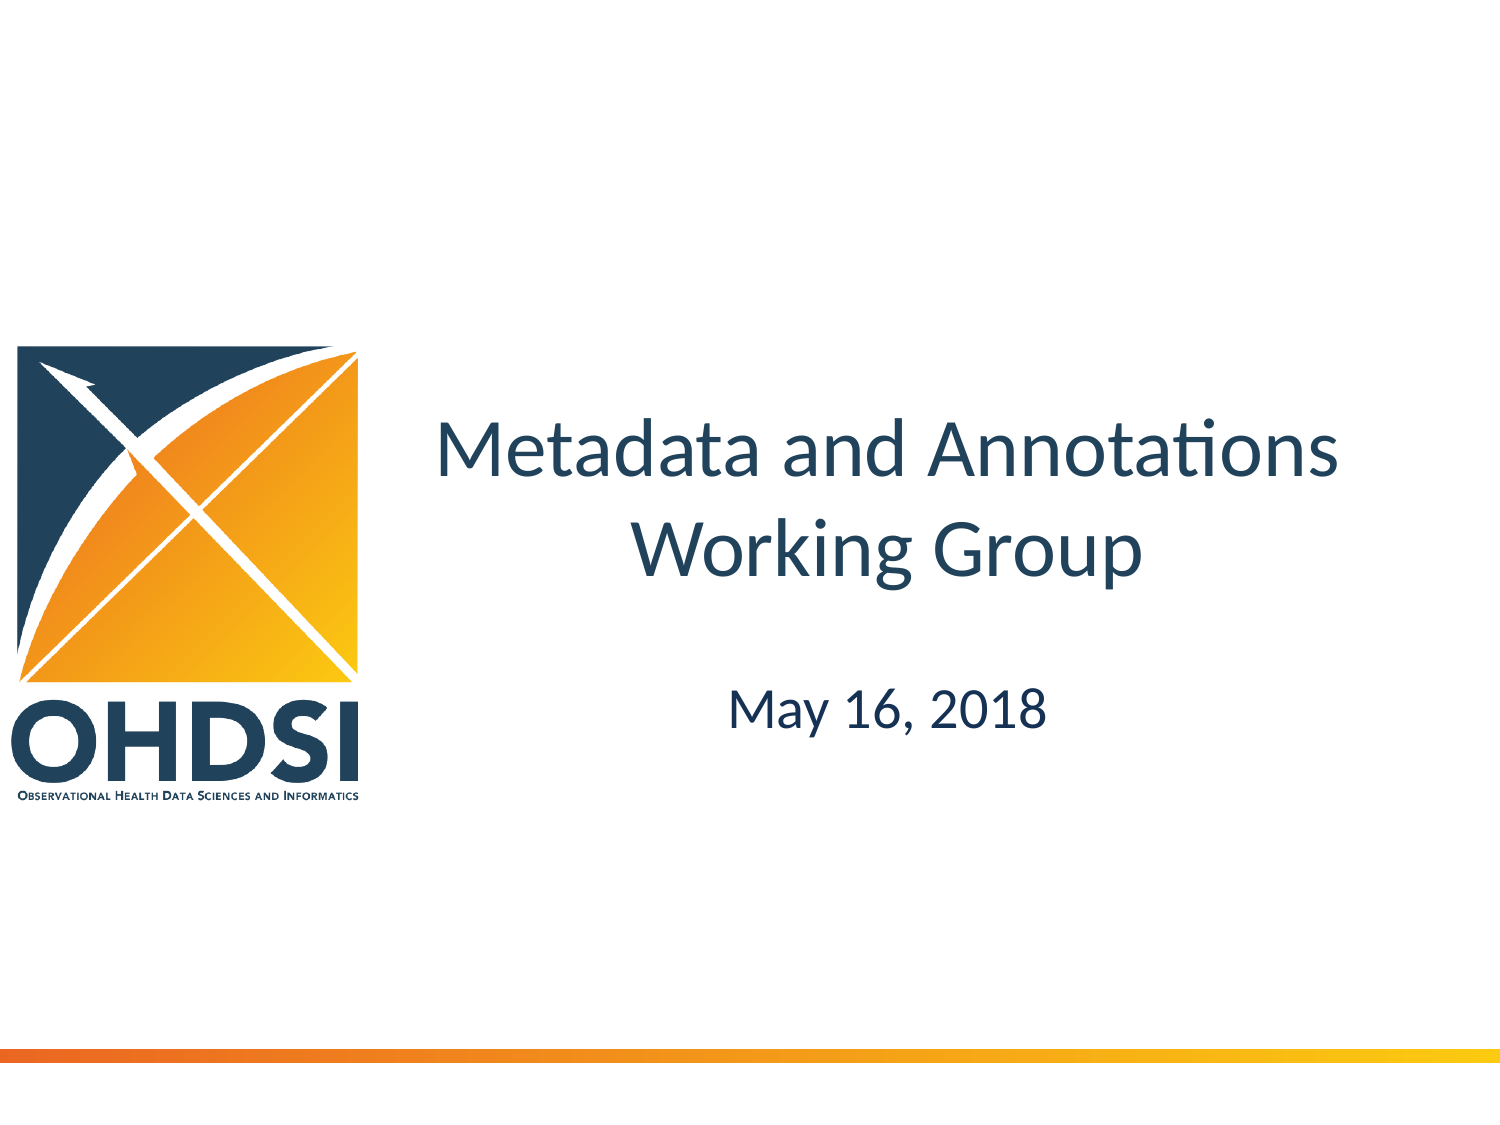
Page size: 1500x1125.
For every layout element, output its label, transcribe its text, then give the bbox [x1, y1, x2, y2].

picture [0, 307, 403, 838]
subtitle May 16, 2018 [387, 662, 1388, 950]
title Metadata and Annotations Working Group [387, 349, 1388, 638]
